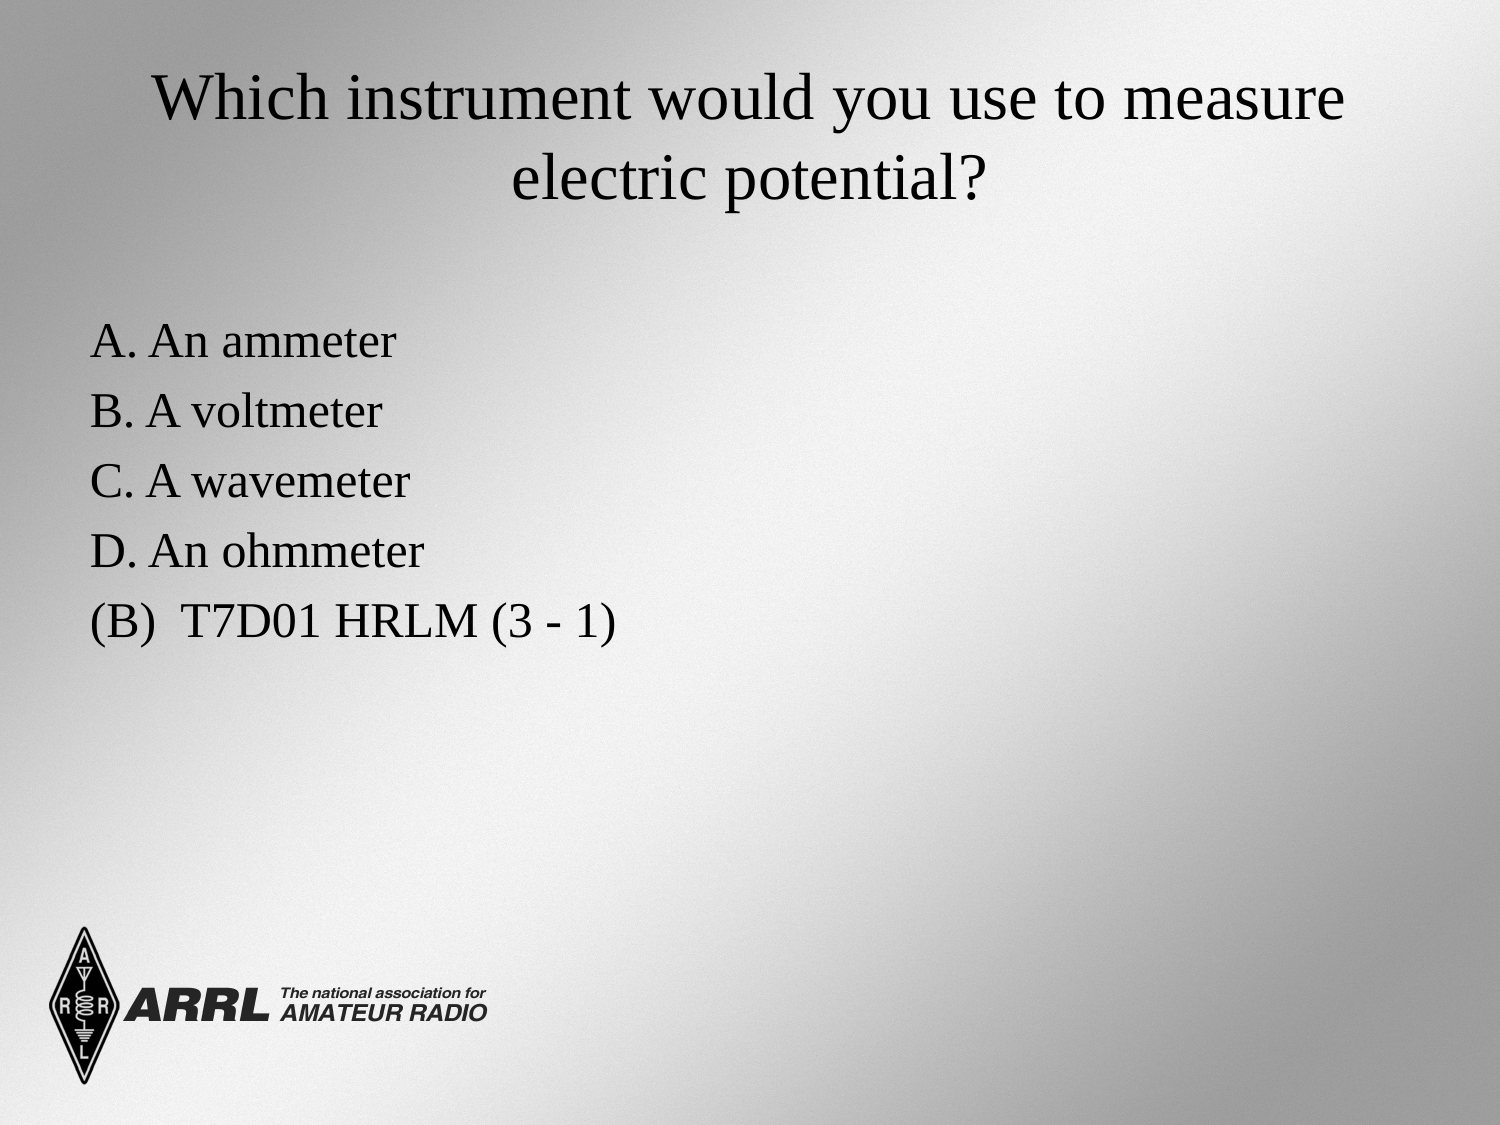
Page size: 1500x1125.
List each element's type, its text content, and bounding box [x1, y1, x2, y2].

title Which instrument would you use to measure electric potential? [75, 45, 1425, 233]
list A. An ammeter B. A voltmeter C. A wavemeter D. An ohmmeter (B) T7D01 HRLM (3 - 1) [75, 299, 1425, 1005]
picture [0, 0, 1500, 1125]
